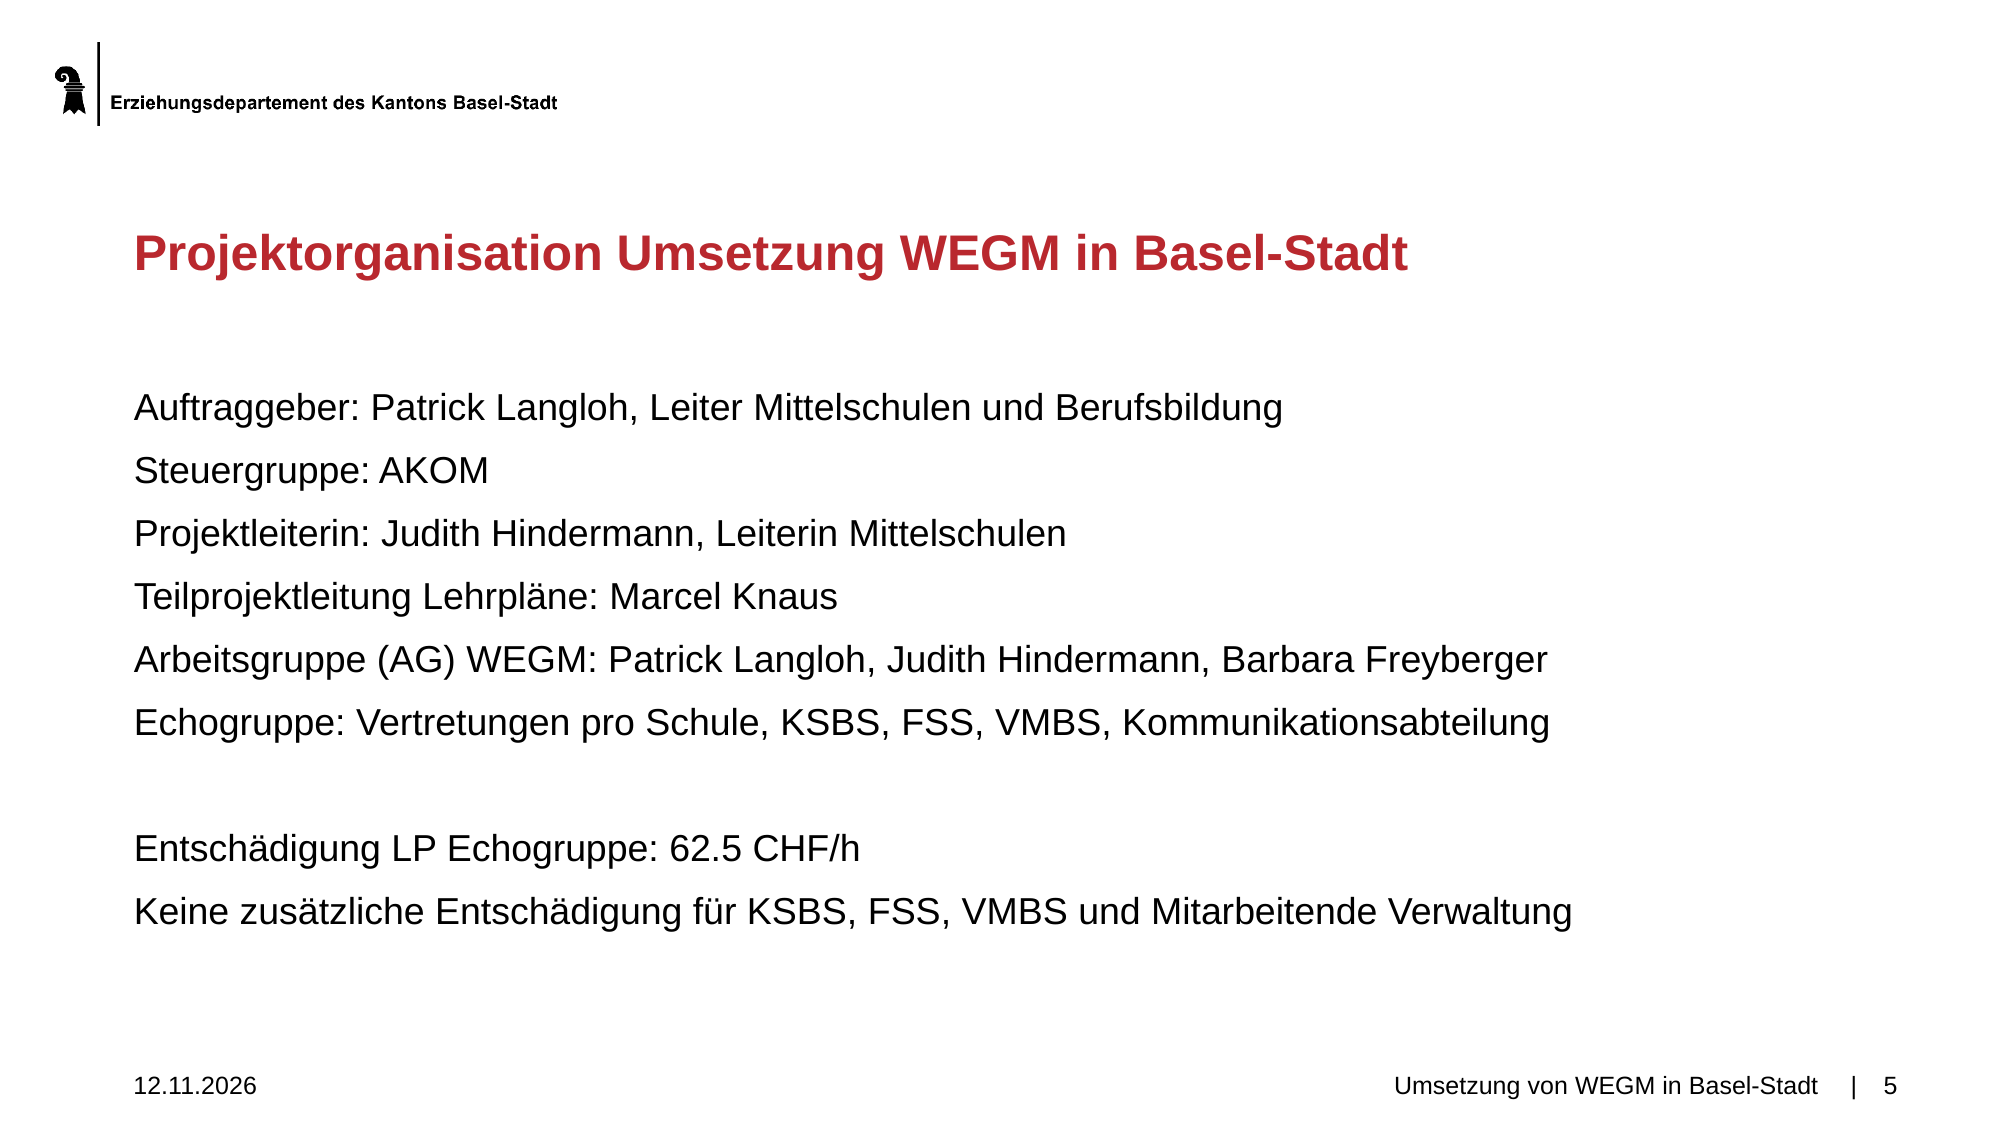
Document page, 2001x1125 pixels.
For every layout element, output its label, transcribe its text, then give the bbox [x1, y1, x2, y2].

slide_number | 5 [1850, 1064, 2000, 1125]
title Projektorganisation Umsetzung WEGM in Basel-Stadt [133, 219, 1914, 281]
picture [54, 42, 557, 126]
footer Umsetzung von WEGM in Basel-Stadt [598, 1064, 1820, 1125]
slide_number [133, 1064, 567, 1125]
list Auftraggeber: Patrick Langloh, Leiter Mittelschulen und Berufsbildung Steuergruppe: AKOM Projektleiterin: Judith Hindermann, Leiterin Mittelschulen Teilprojektleitung Lehrpläne: Marcel Knaus Arbeitsgruppe (AG) WEGM: Patrick Langloh, Judith Hindermann, Barbara Freyberger Echogruppe: Vertretungen pro Schule, KSBS, FSS, VMBS, Kommunikationsabteilung Entschädigung LP Echogruppe: 62.5 CHF/h Keine zusätzliche Entschädigung für KSBS, FSS, VMBS und Mitarbeitende Verwaltung [133, 320, 1914, 1018]
